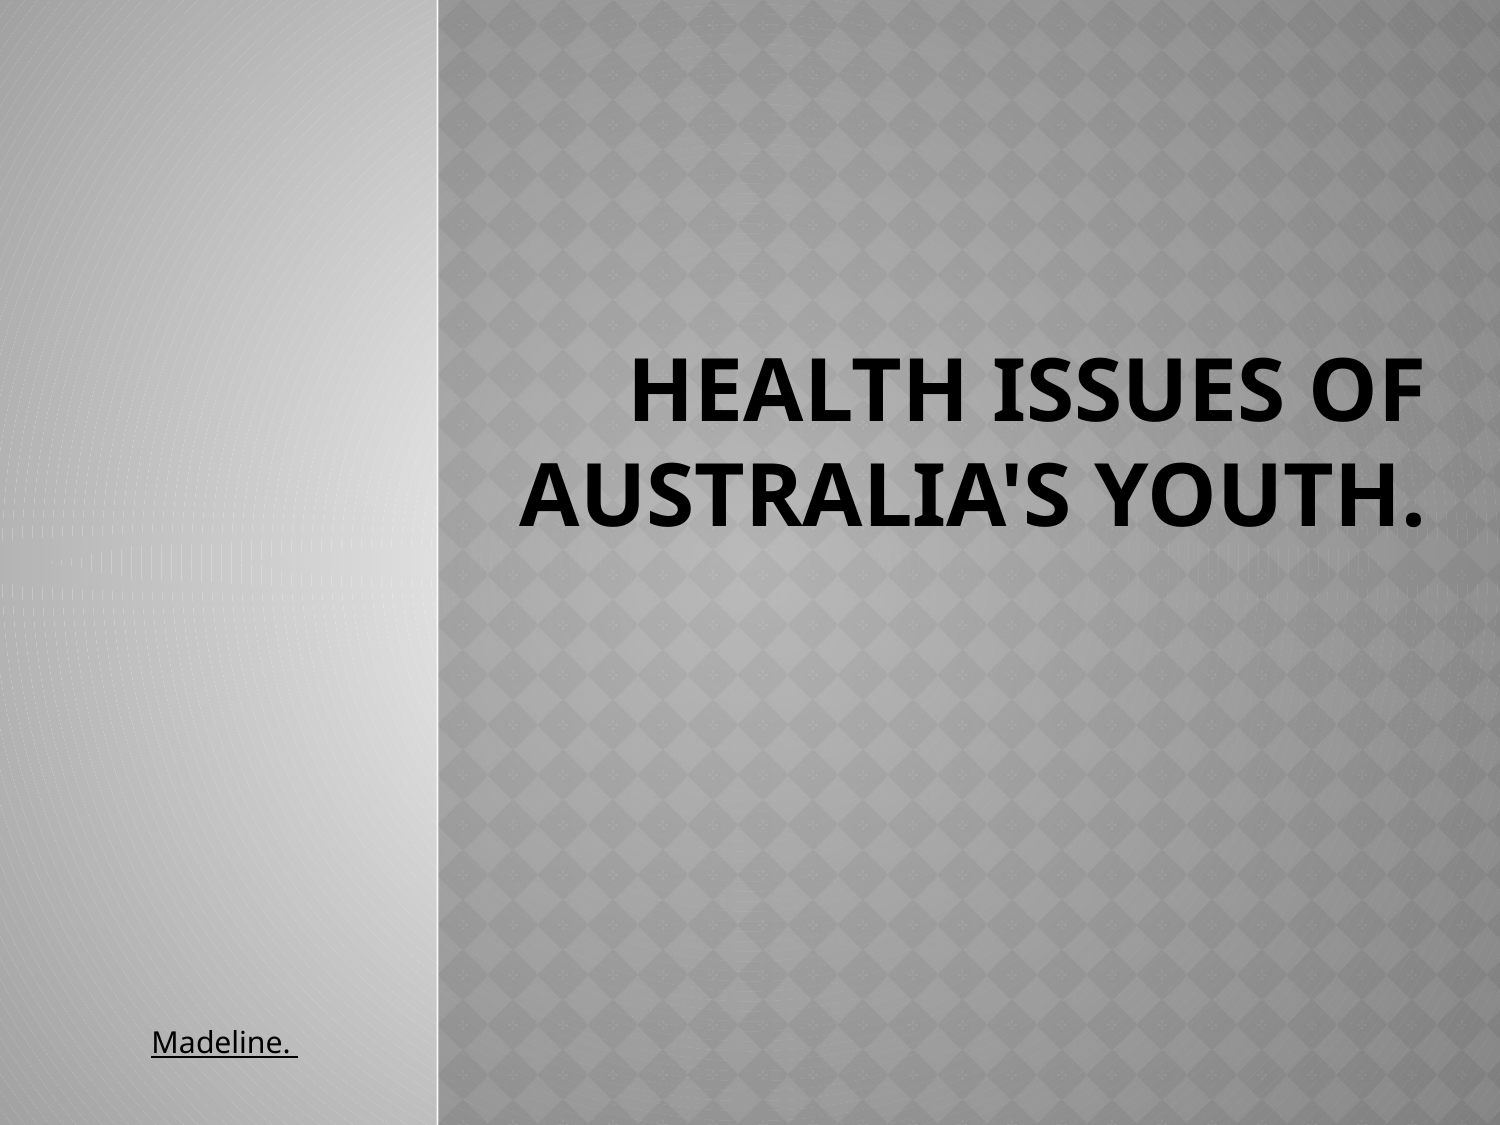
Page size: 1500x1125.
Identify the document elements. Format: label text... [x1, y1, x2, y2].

subtitle Madeline. [123, 1023, 306, 1083]
title Health issues of Australia's Youth. [159, 302, 1435, 544]
